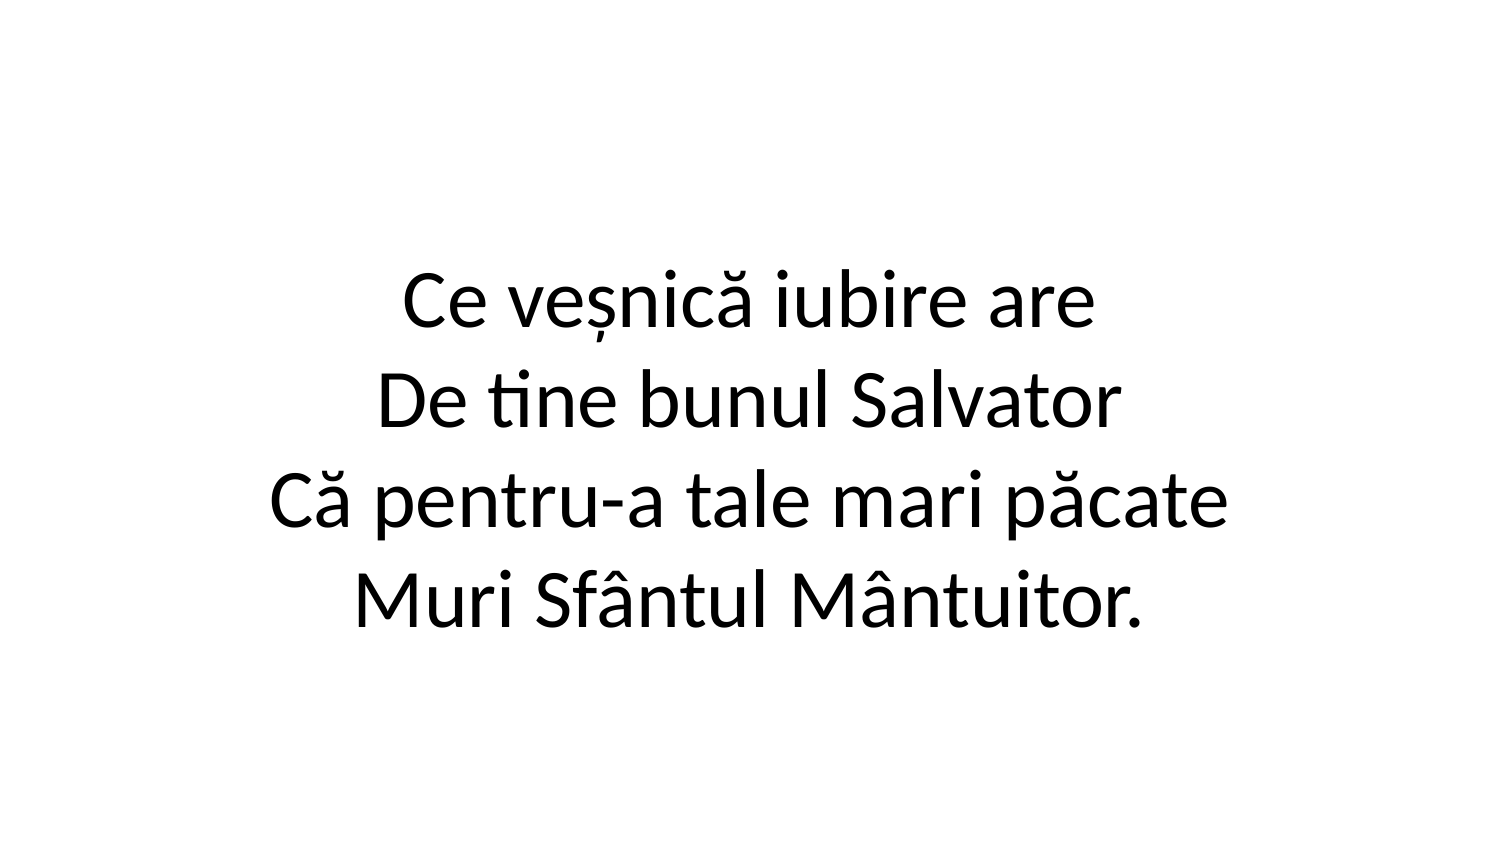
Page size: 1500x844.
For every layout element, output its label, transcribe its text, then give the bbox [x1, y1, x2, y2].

text_box Ce veșnică iubire are De tine bunul Salvator Că pentru-a tale mari păcate Muri Sfântul Mântuitor. [254, 192, 1246, 652]
